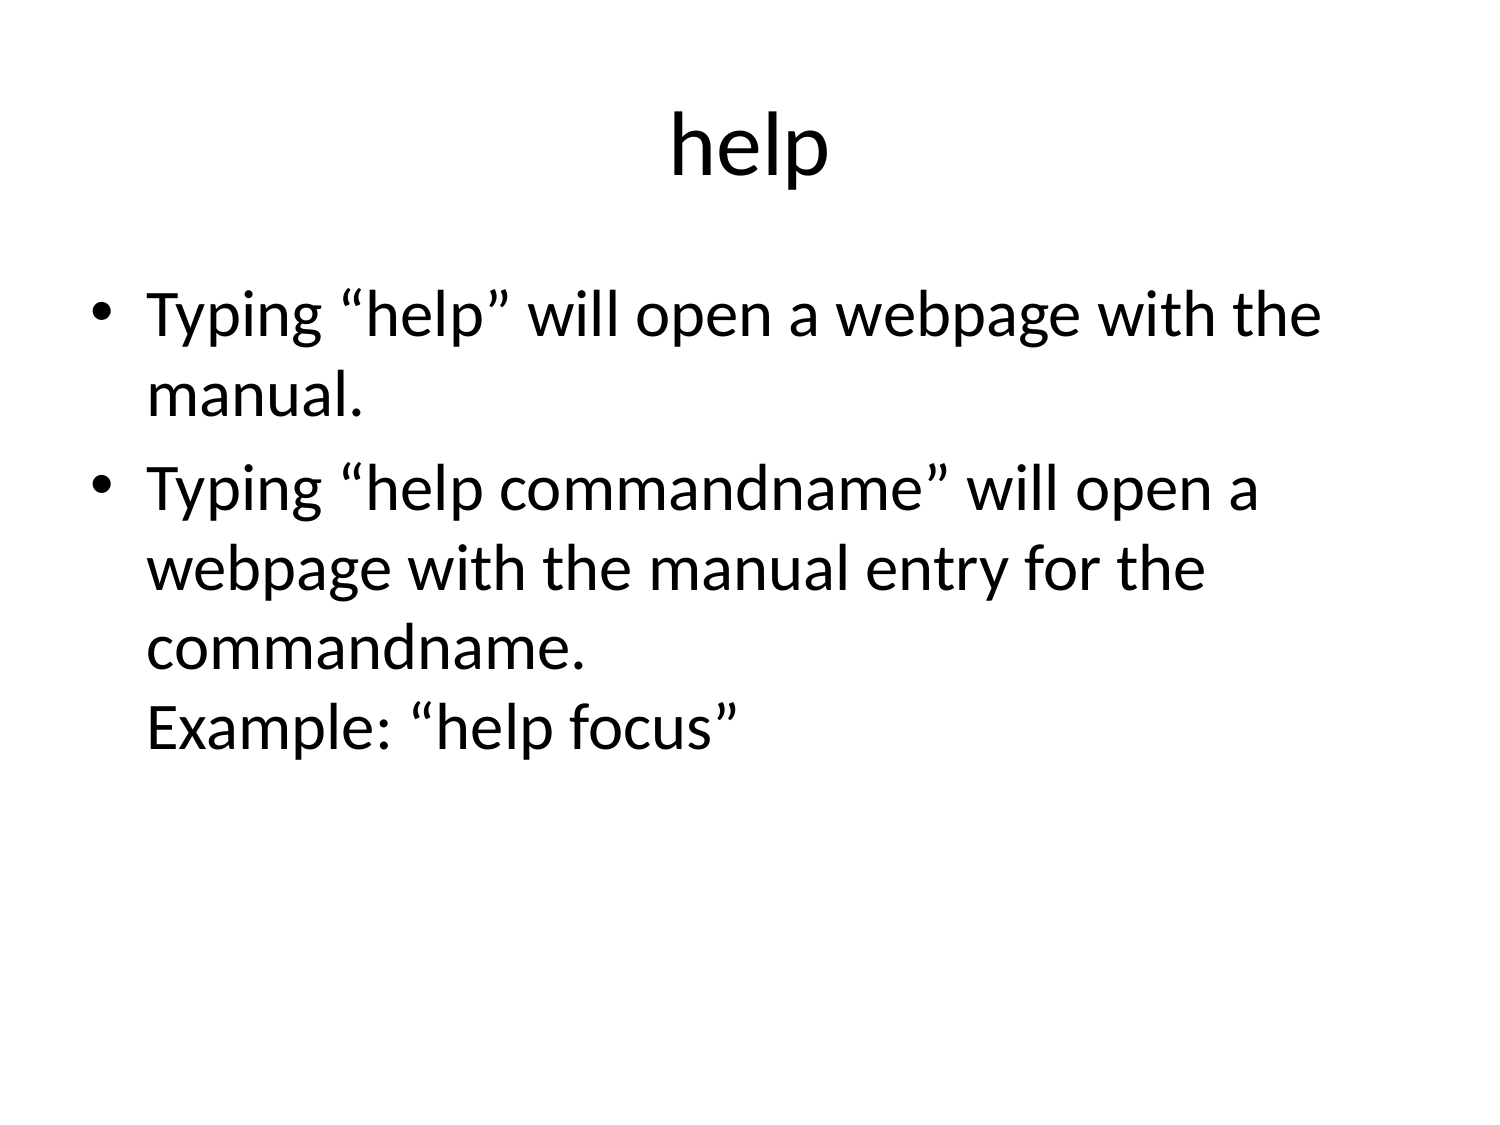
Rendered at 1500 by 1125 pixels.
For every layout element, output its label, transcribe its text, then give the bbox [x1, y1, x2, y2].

title help [75, 45, 1425, 233]
list Typing “help” will open a webpage with the manual. Typing “help commandname” will open a webpage with the manual entry for the commandname. Example: “help focus” [75, 262, 1425, 1005]
